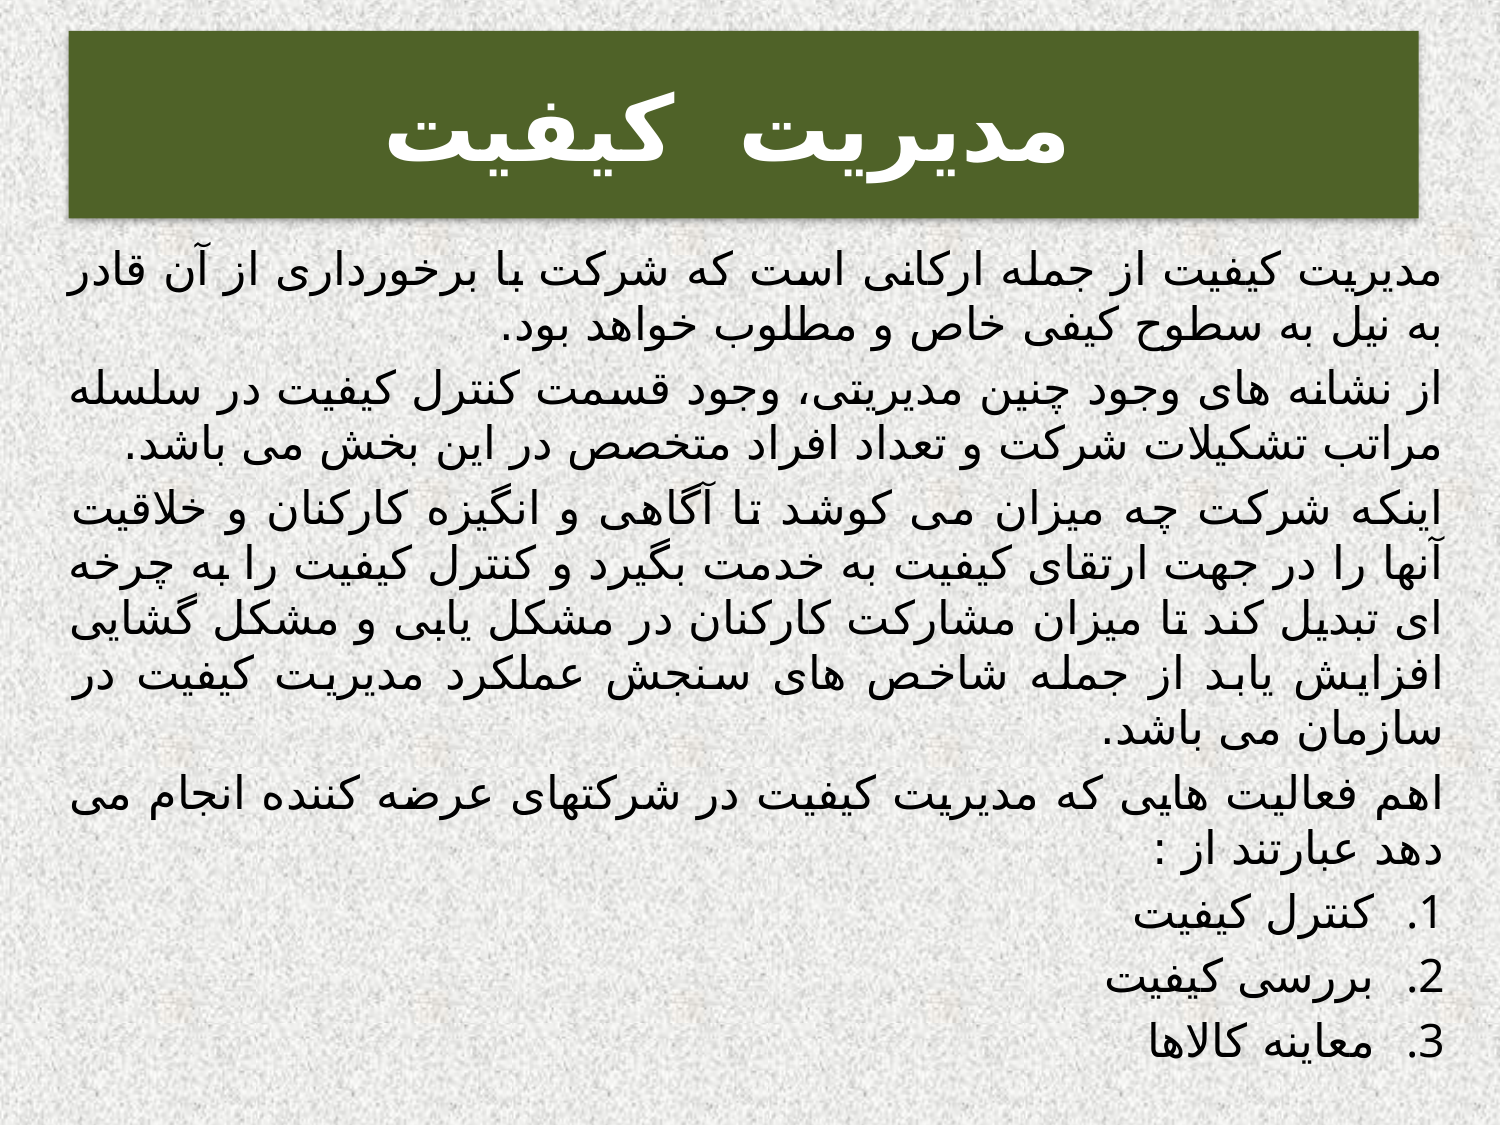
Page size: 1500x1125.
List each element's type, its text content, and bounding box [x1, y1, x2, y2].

list مدیریت کیفیت از جمله ارکانی است که شرکت با برخورداری از آن قادر به نیل به سطوح کیفی خاص و مطلوب خواهد بود. از نشانه های وجود چنین مدیریتی، وجود قسمت کنترل کیفیت در سلسله مراتب تشکیلات شرکت و تعداد افراد متخصص در این بخش می باشد. اینکه شرکت چه میزان می کوشد تا آگاهی و انگیزه کارکنان و خلاقیت آنها را در جهت ارتقای کیفیت به خدمت بگیرد و کنترل کیفیت را به چرخه ای تبدیل کند تا میزان مشارکت کارکنان در مشکل یابی و مشکل گشایی افزایش یابد از جمله شاخص های سنجش عملکرد مدیریت کیفیت در سازمان می باشد. اهم فعالیت هایی که مدیریت کیفیت در شرکتهای عرضه کننده انجام می دهد عبارتند از : کنترل کیفیت بررسی کیفیت معاینه کالاها [53, 231, 1459, 1125]
picture [0, 0, 1500, 1125]
title مدیریت کیفیت [68, 30, 1419, 219]
